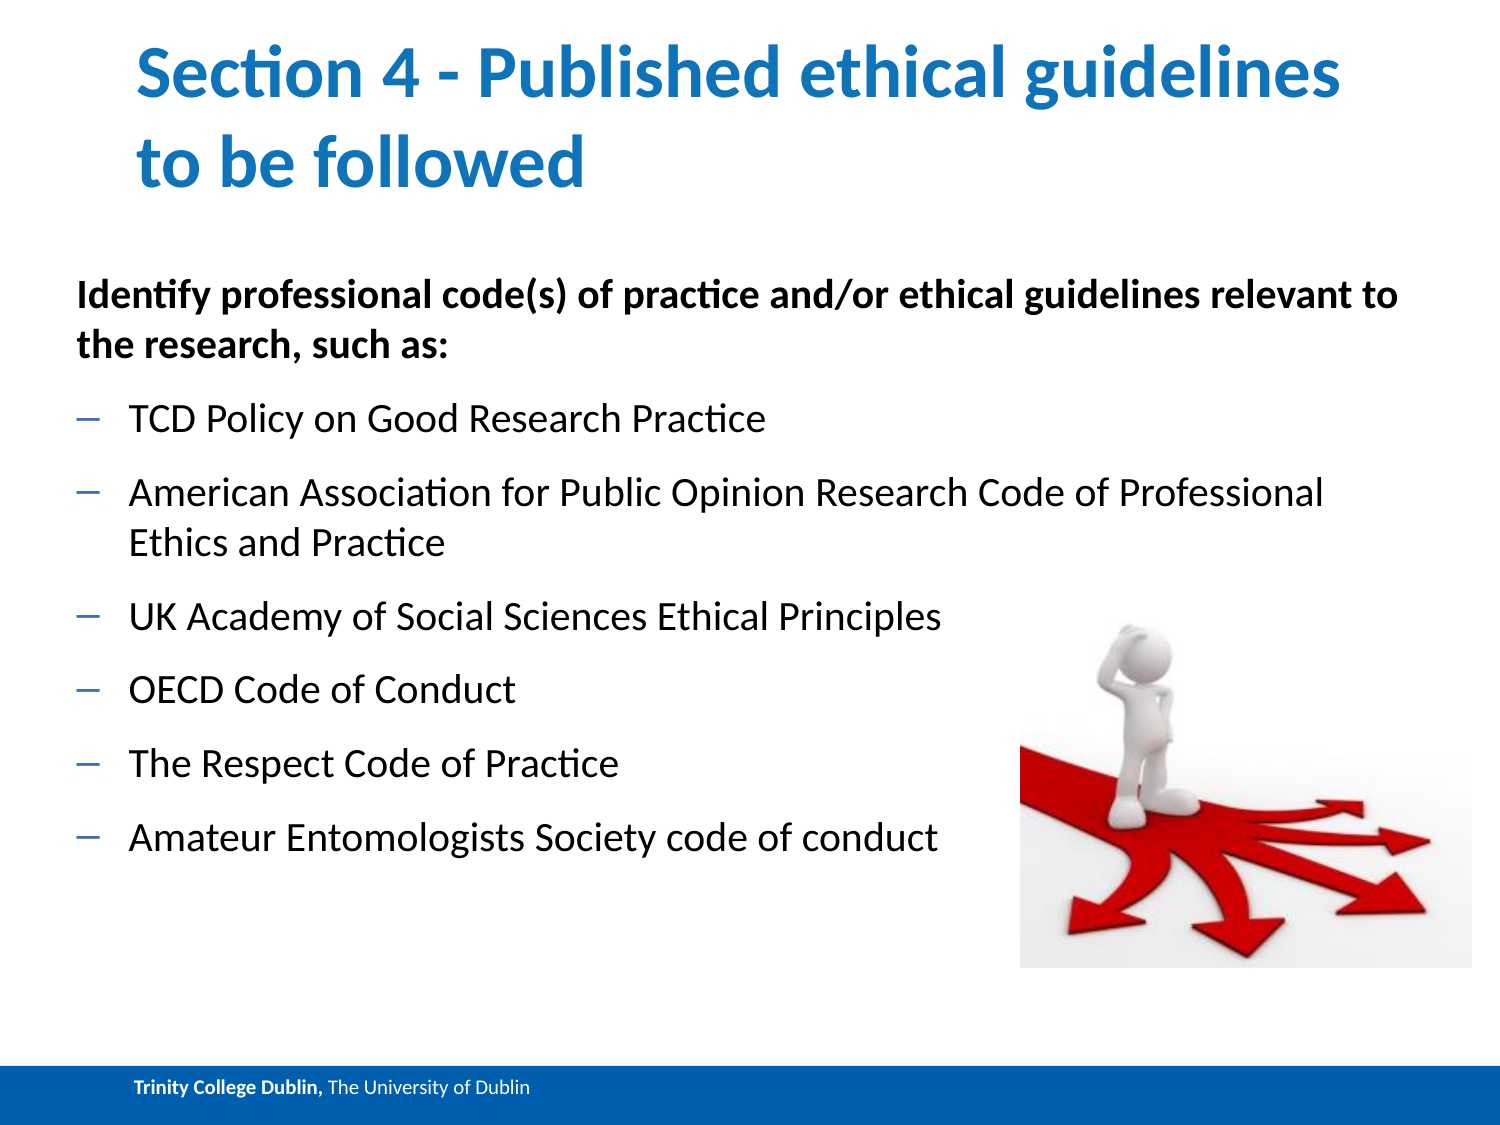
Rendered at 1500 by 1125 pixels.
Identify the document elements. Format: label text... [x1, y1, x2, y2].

picture [1019, 606, 1472, 968]
title Section 4 - Published ethical guidelines to be followed [135, 110, 1367, 203]
list Identify professional code(s) of practice and/or ethical guidelines relevant to the research, such as: TCD Policy on Good Research Practice American Association for Public Opinion Research Code of Professional Ethics and Practice UK Academy of Social Sciences Ethical Principles OECD Code of Conduct The Respect Code of Practice Amateur Entomologists Society code of conduct [76, 267, 1425, 1005]
